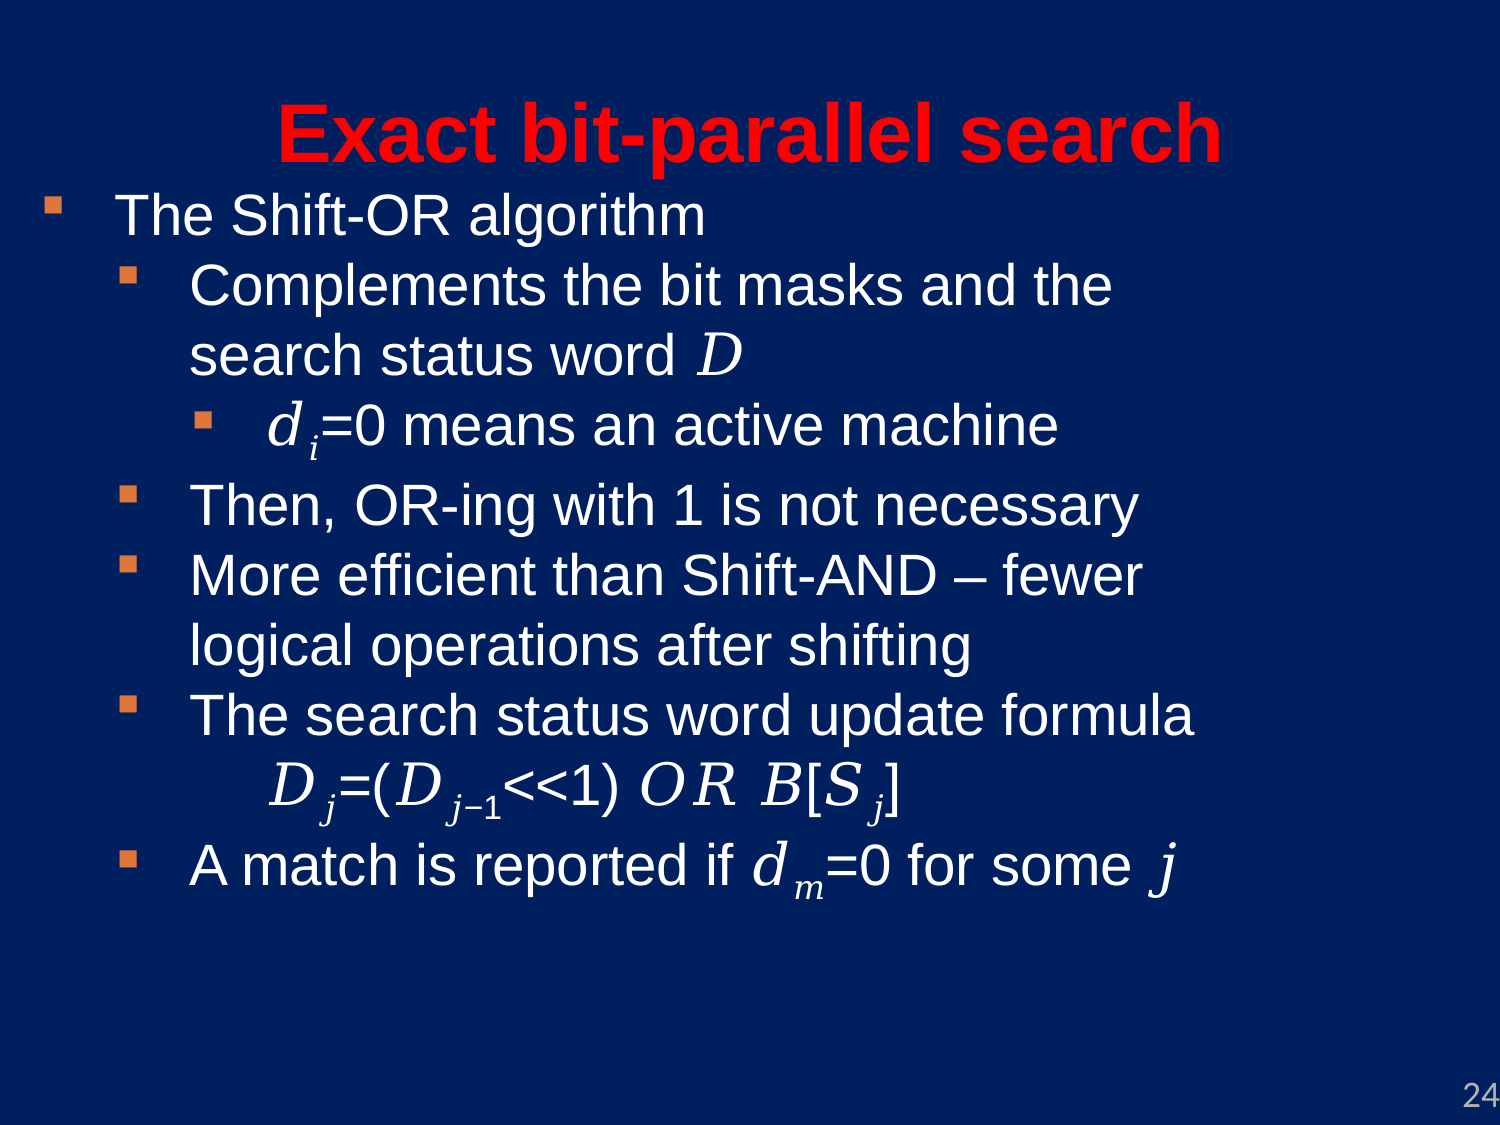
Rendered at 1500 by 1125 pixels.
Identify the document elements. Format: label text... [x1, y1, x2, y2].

slide_number 24 [1437, 1069, 1500, 1125]
text_box The Shift-OR algorithm Complements the bit masks and the search status word 𝐷 𝑑𝑖=0 means an active machine Then, OR-ing with 1 is not necessary More efficient than Shift-AND – fewer logical operations after shifting The search status word update formula 𝐷𝑗=(𝐷𝑗−1<<1) 𝑂𝑅 𝐵[𝑆𝑗] A match is reported if 𝑑𝑚=0 for some 𝑗 [37, 177, 1226, 907]
title Exact bit-parallel search [44, 53, 1456, 267]
